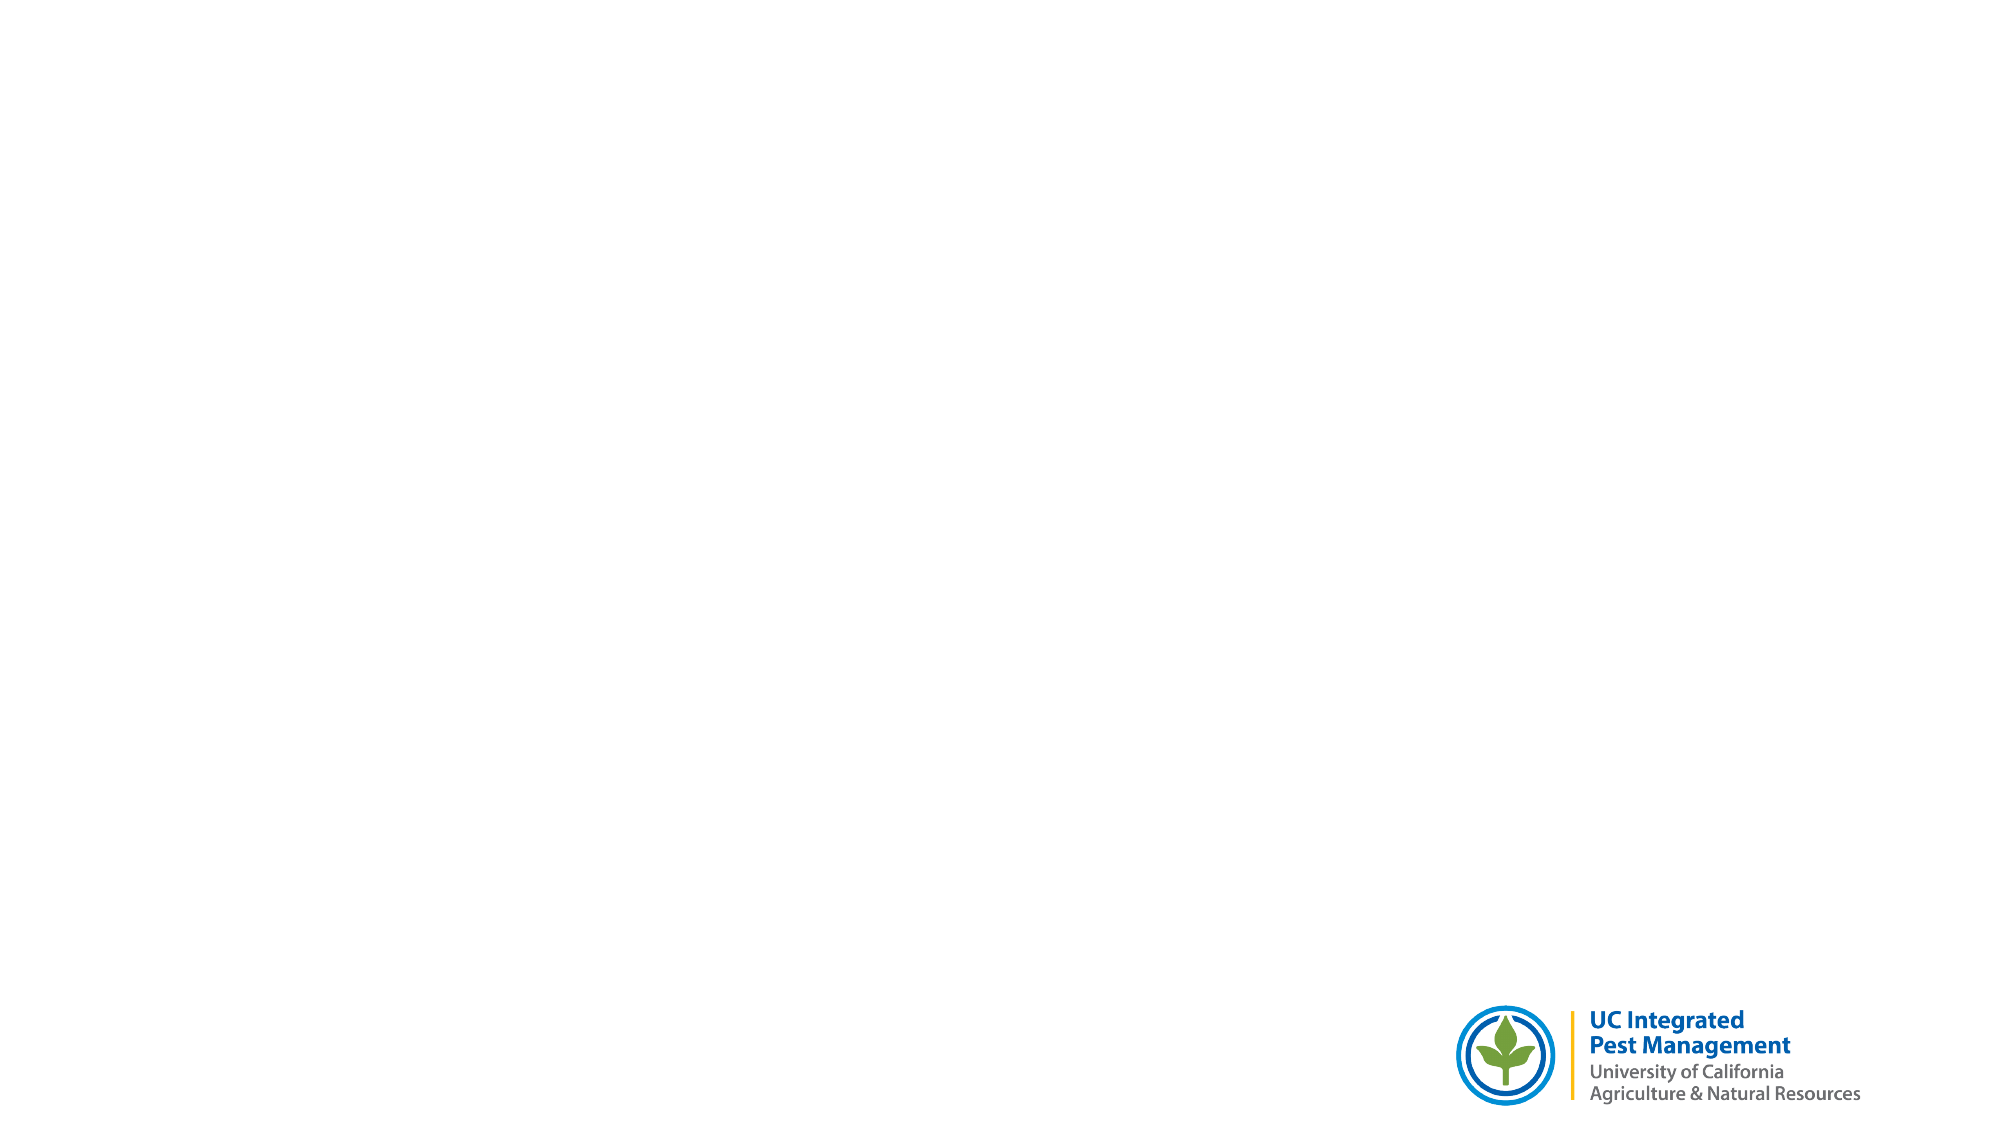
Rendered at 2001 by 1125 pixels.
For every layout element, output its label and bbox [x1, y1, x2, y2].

picture [1127, 32, 1969, 1116]
